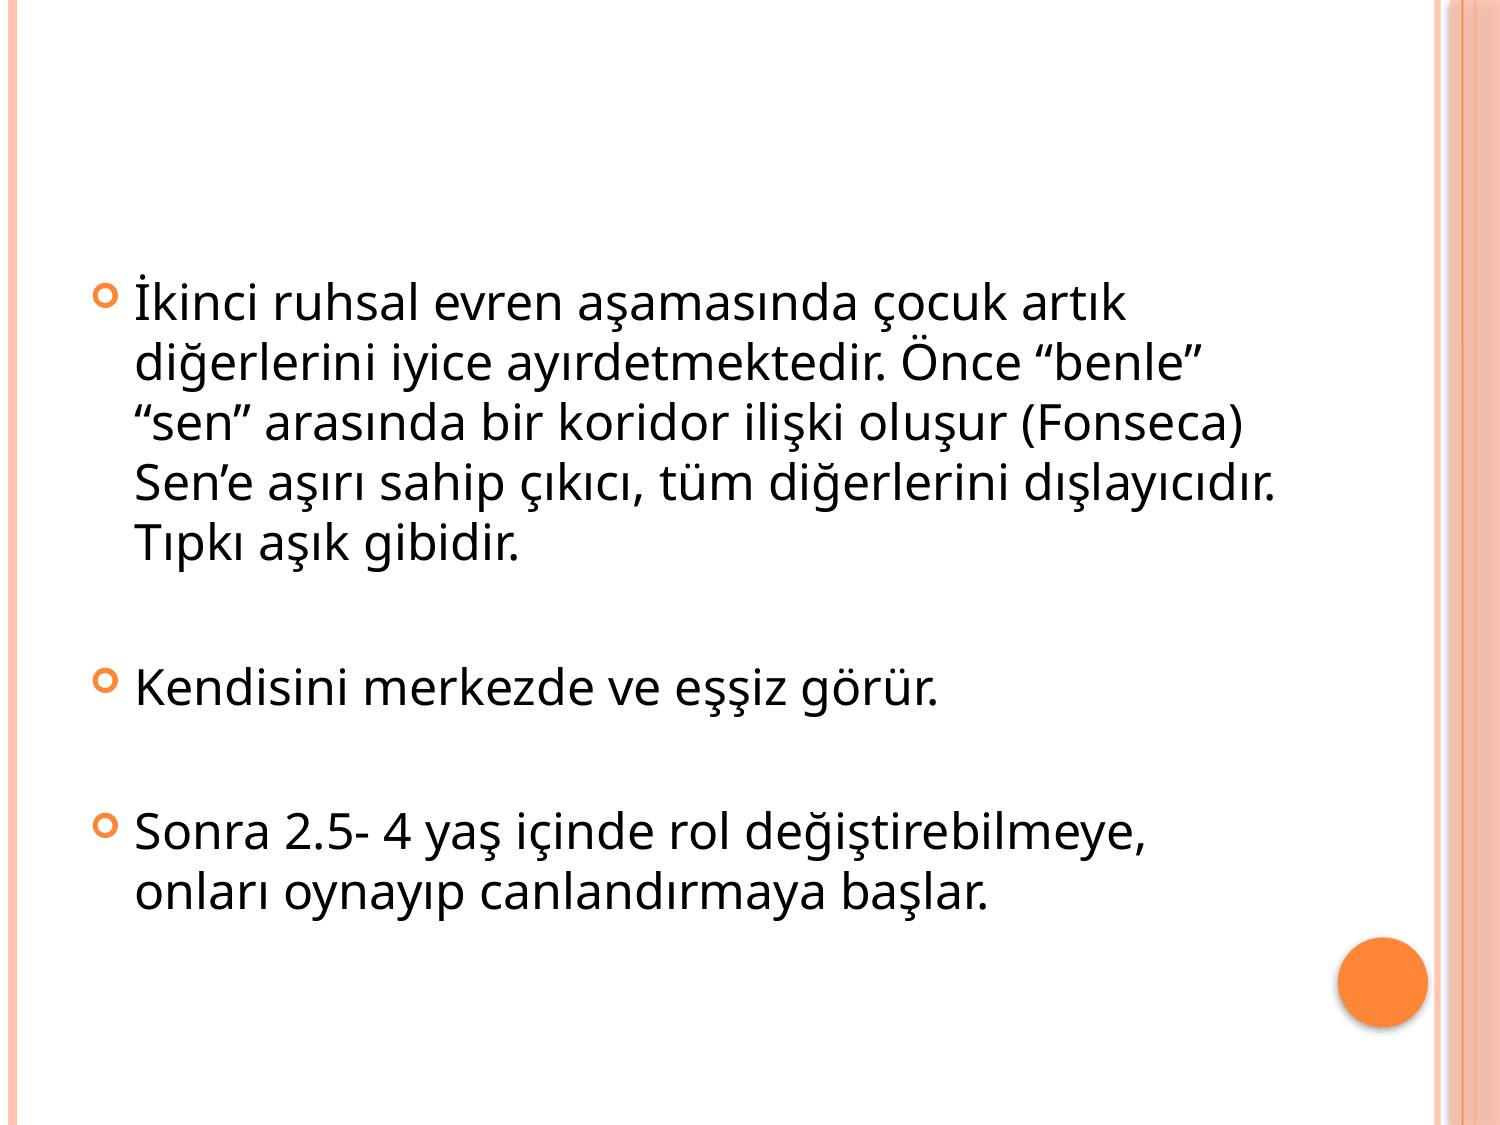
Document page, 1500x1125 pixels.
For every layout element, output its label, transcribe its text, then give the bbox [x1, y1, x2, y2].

list İkinci ruhsal evren aşamasında çocuk artık diğerlerini iyice ayırdetmektedir. Önce “benle” “sen” arasında bir koridor ilişki oluşur (Fonseca) Sen’e aşırı sahip çıkıcı, tüm diğerlerini dışlayıcıdır. Tıpkı aşık gibidir. Kendisini merkezde ve eşşiz görür. Sonra 2.5- 4 yaş içinde rol değiştirebilmeye, onları oynayıp canlandırmaya başlar. [75, 262, 1300, 1062]
